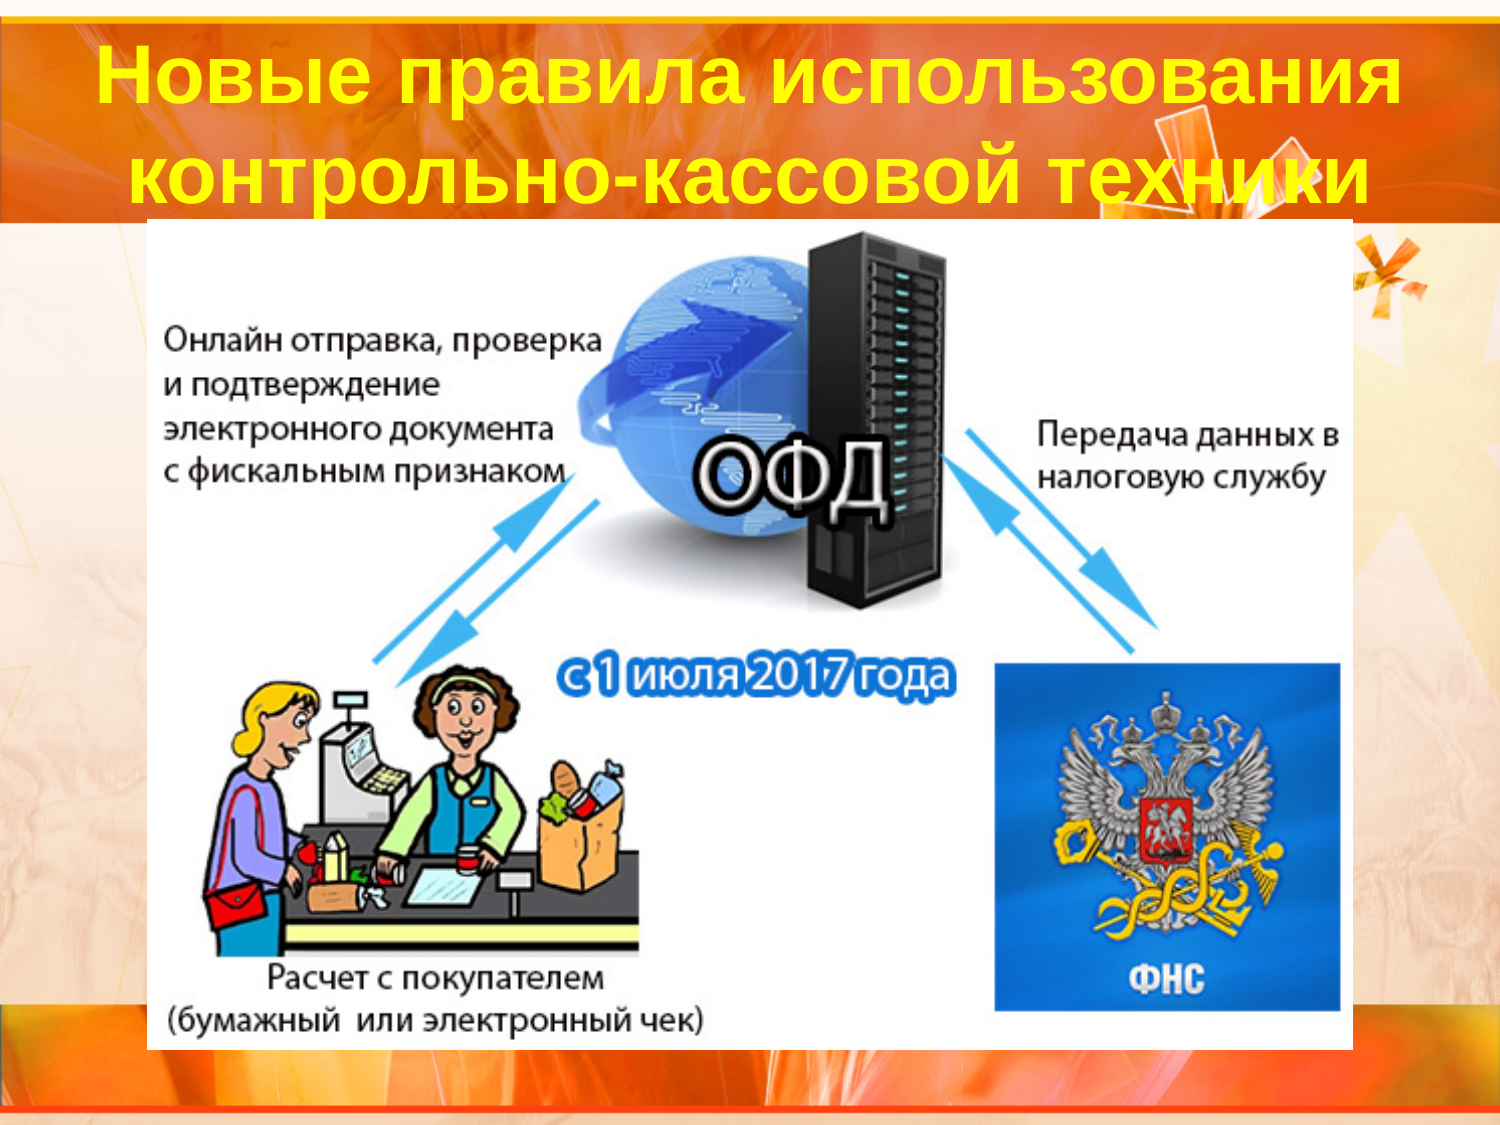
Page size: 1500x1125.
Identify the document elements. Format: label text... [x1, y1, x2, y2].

text_box 21 [1318, 1034, 1500, 1107]
picture [0, 0, 1500, 1125]
title Новые правила использования контрольно-кассовой техники [75, 26, 1425, 215]
